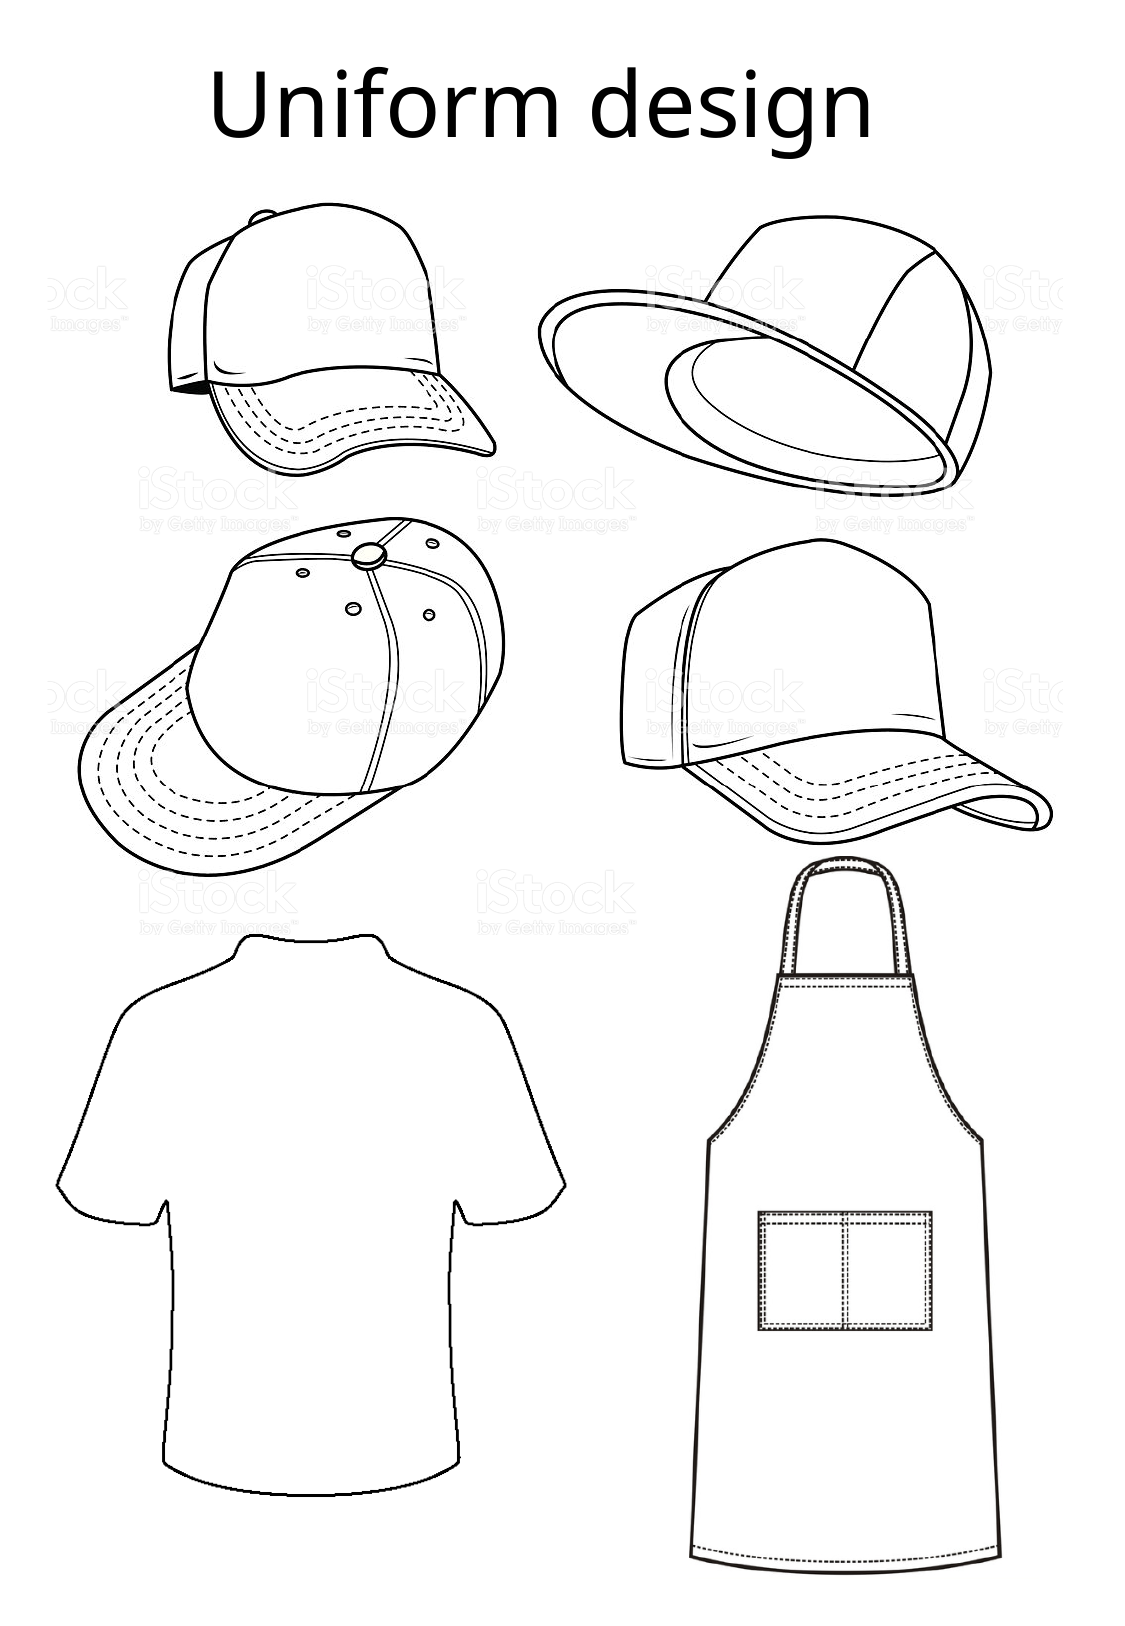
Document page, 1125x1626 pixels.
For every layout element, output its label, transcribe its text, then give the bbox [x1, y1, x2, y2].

picture [23, 190, 1063, 1587]
text_box Uniform design [191, 38, 1125, 164]
